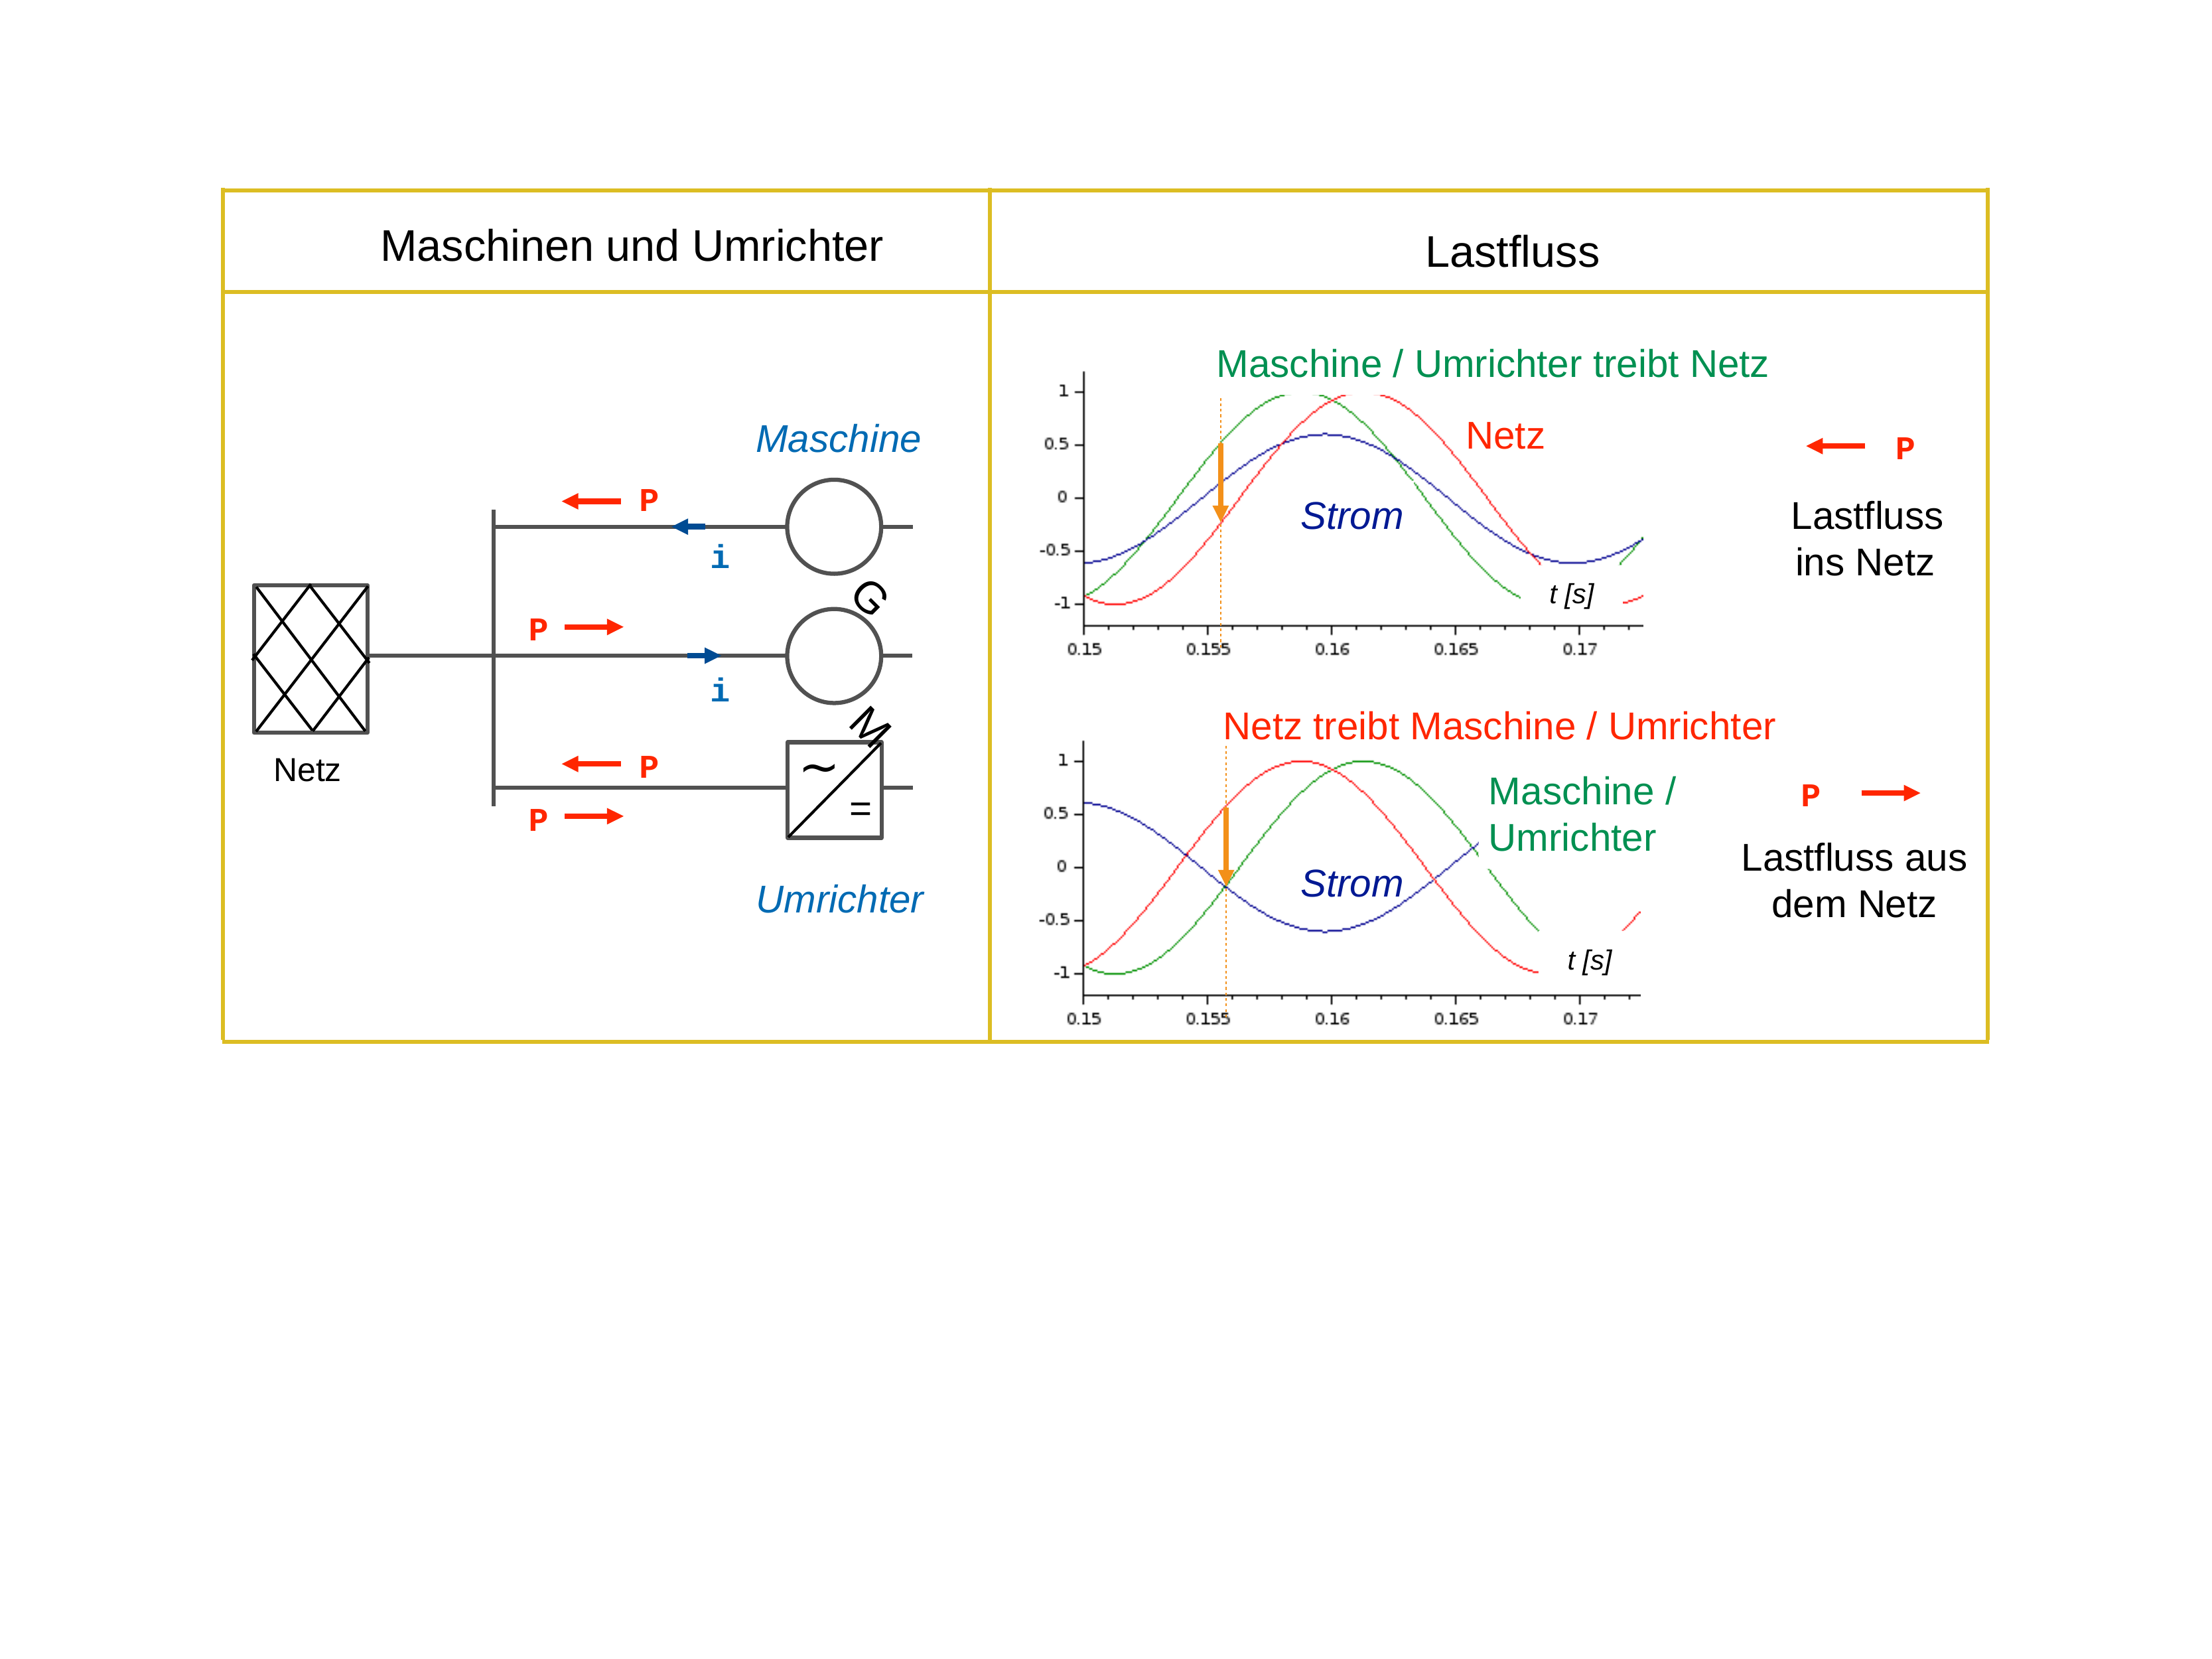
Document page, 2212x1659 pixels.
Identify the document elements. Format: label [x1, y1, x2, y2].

text_box [222, 187, 1990, 1043]
